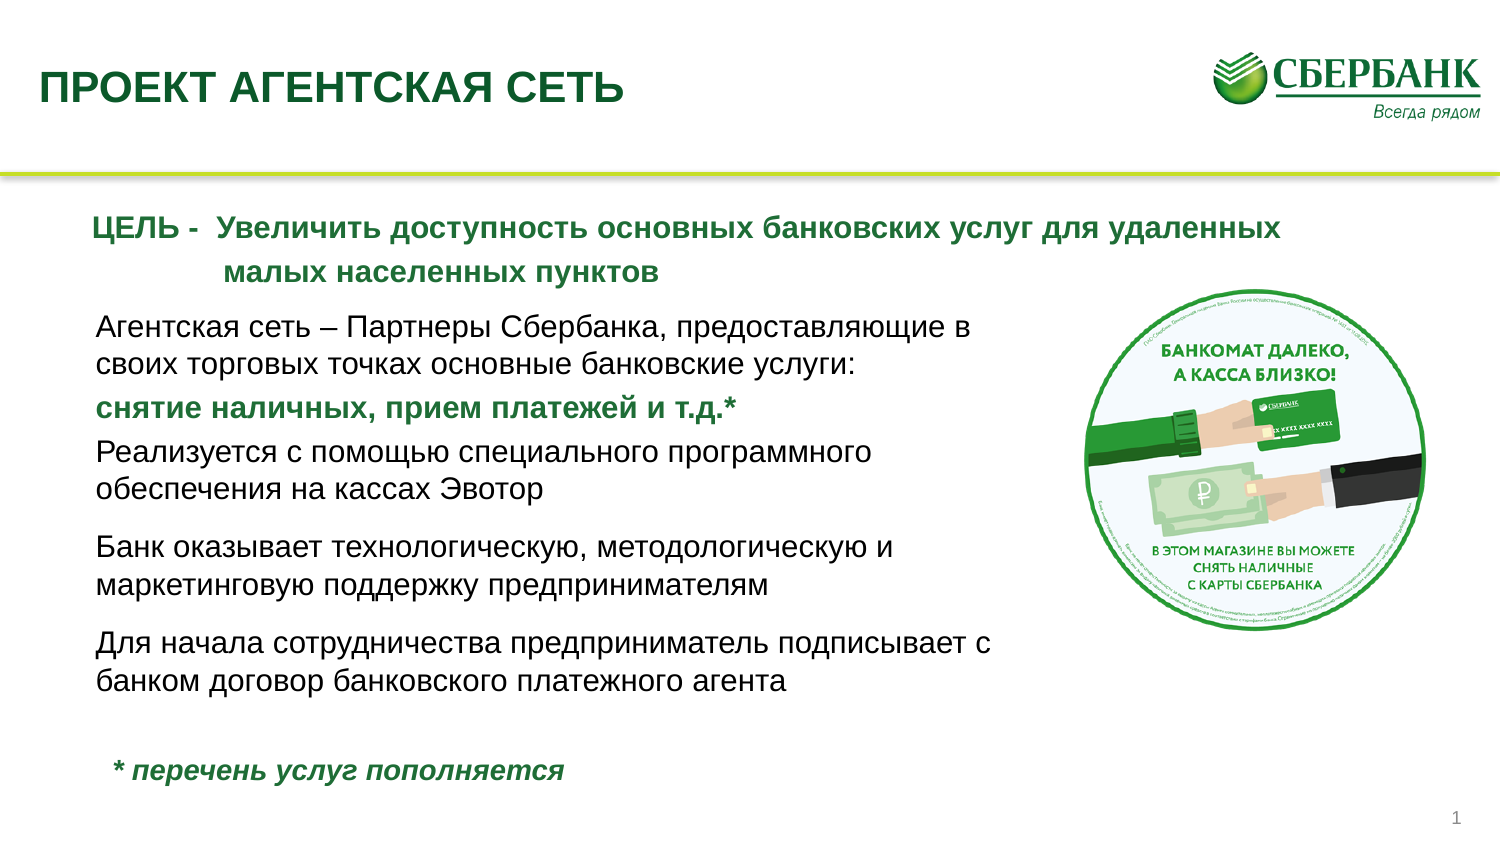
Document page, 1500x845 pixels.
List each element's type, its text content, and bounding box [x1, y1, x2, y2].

text_box ЦЕЛЬ - Увеличить доступность основных банковских услуг для удаленных малых населенных пунктов [91, 200, 1447, 297]
text_box Агентская сеть – Партнеры Сбербанка, предоставляющие в своих торговых точках основные банковские услуги: снятие наличных, прием платежей и т.д.* Реализуется с помощью специального программного обеспечения на кассах Эвотор Банк оказывает технологическую, методологическую и маркетинговую поддержку предпринимателям Для начала сотрудничества предприниматель подписывает с банком договор банковского платежного агента [95, 298, 1069, 705]
title ПРОЕКТ АГЕНТСКАЯ СЕТЬ [38, 1, 1194, 170]
picture [1076, 279, 1433, 638]
text_box * перечень услуг пополняется [97, 744, 581, 794]
slide_number 1 [1451, 794, 1491, 840]
picture [1205, 39, 1491, 132]
